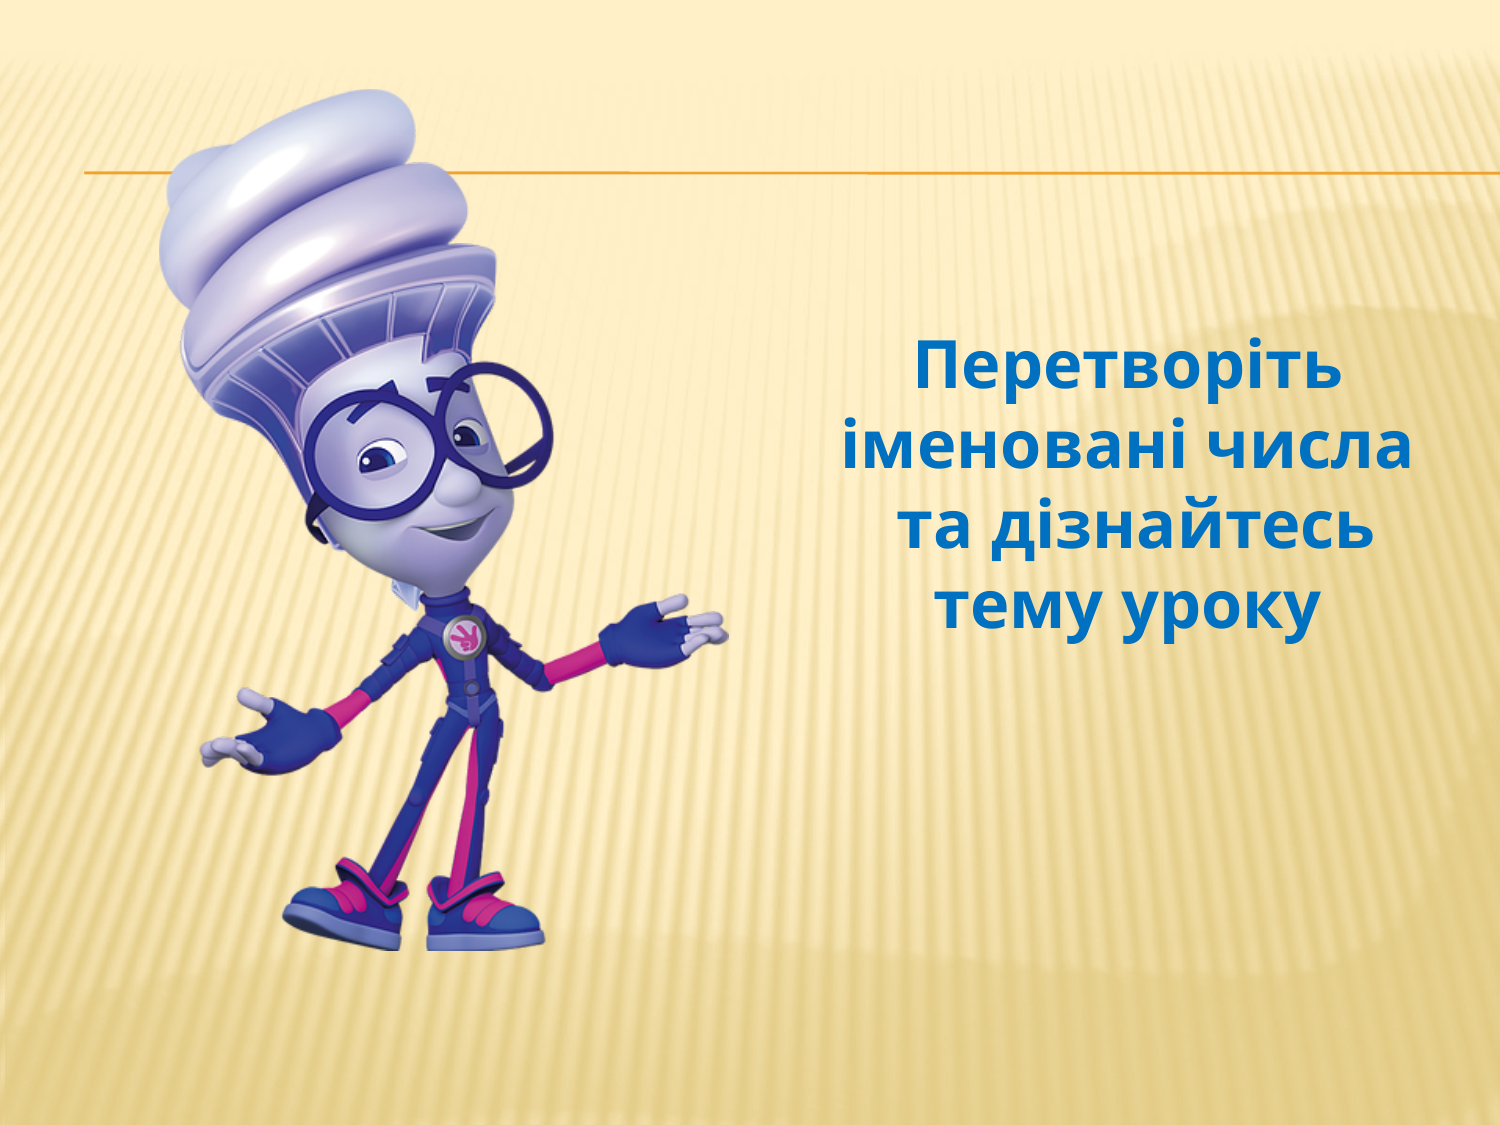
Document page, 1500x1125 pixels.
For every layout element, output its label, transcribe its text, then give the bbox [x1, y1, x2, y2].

picture [159, 89, 729, 952]
text_box Перетворіть іменовані числа та дізнайтесь тему уроку [797, 314, 1459, 649]
